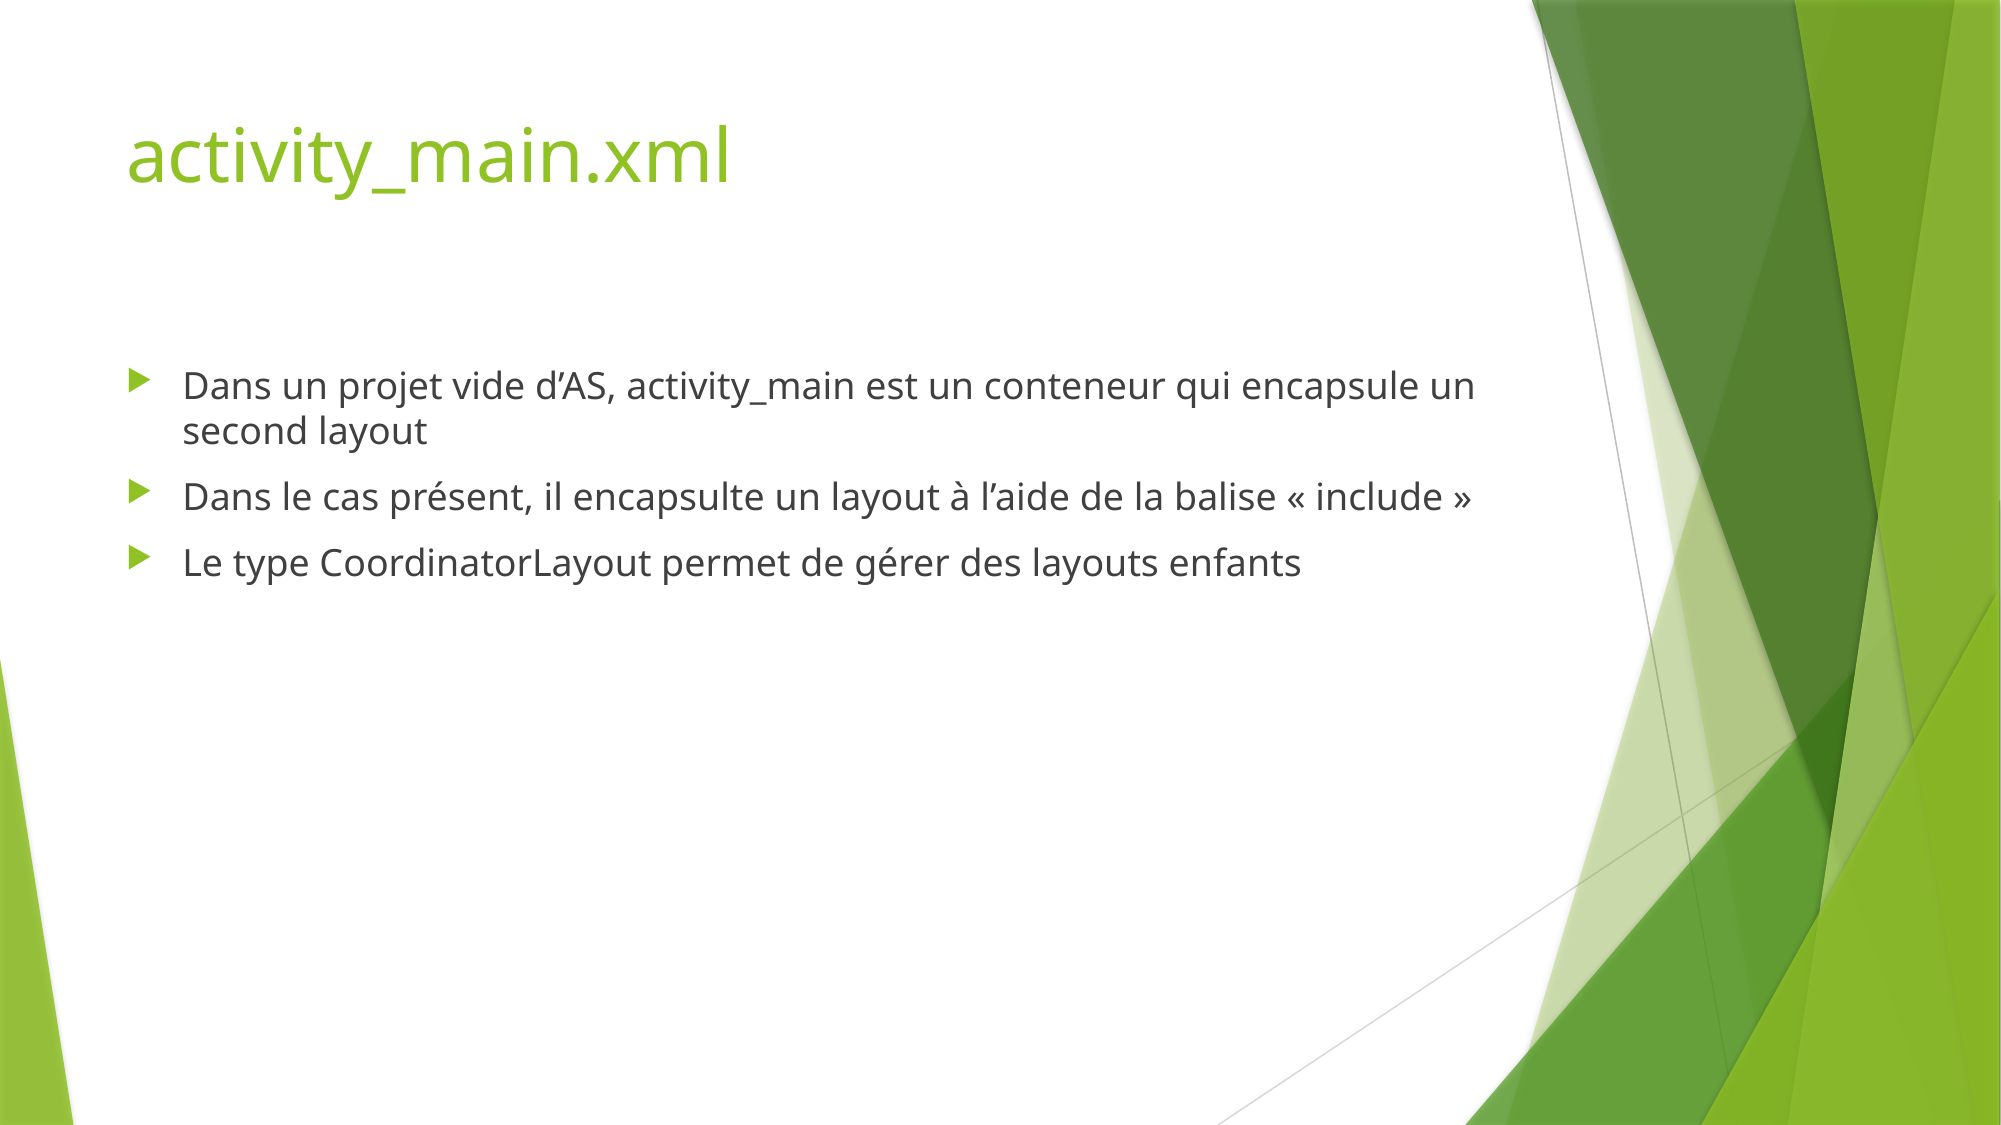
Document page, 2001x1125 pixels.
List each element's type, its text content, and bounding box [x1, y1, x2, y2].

list Dans un projet vide d’AS, activity_main est un conteneur qui encapsule un second layout Dans le cas présent, il encapsulte un layout à l’aide de la balise « include » Le type CoordinatorLayout permet de gérer des layouts enfants [111, 354, 1522, 992]
title activity_main.xml [111, 99, 1522, 317]
